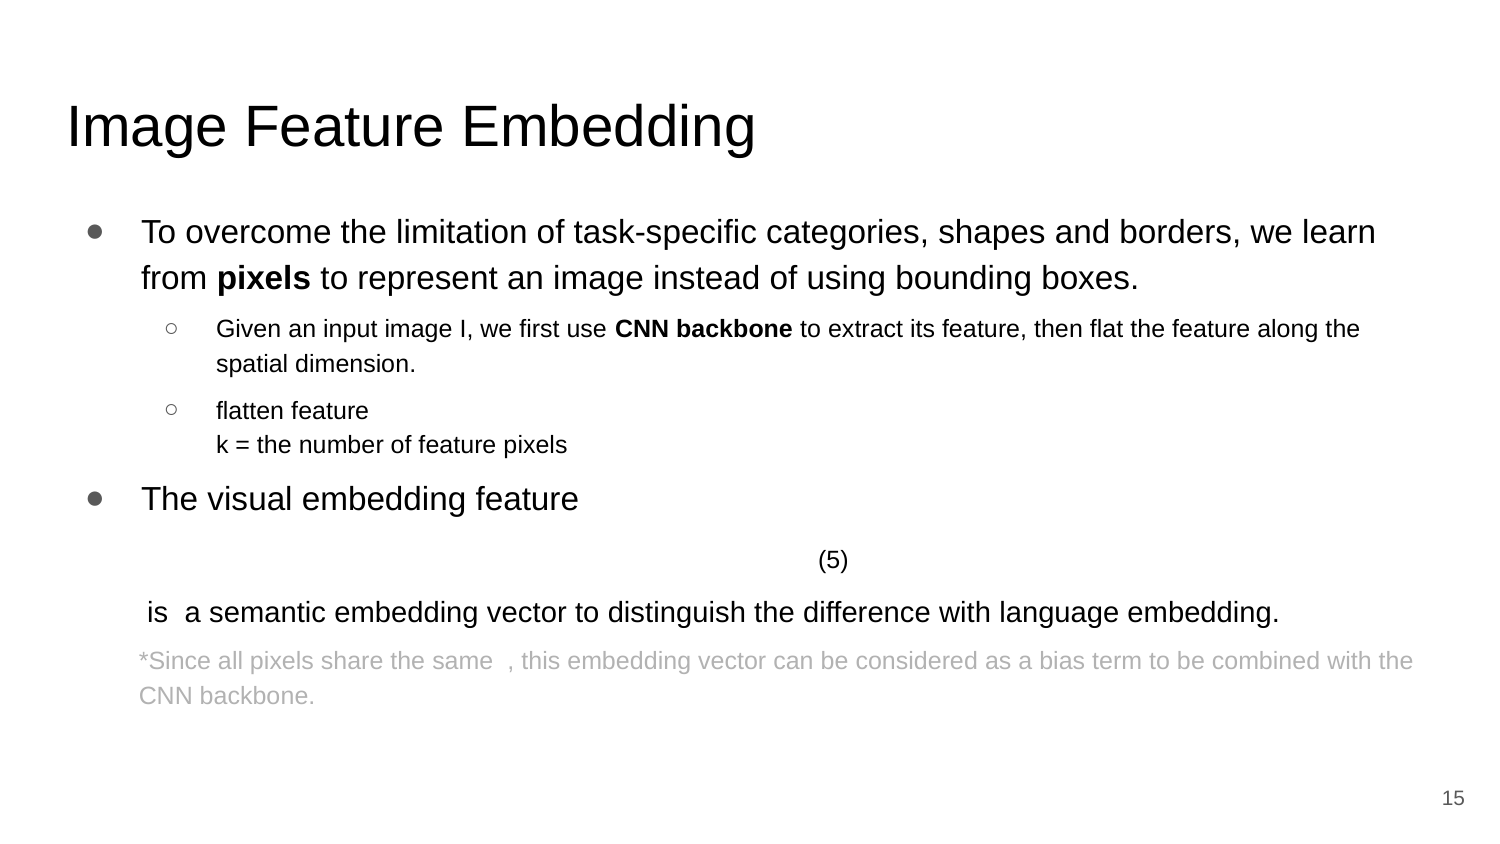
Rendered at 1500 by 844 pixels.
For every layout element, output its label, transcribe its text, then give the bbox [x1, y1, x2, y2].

title Image Feature Embedding [51, 72, 1449, 167]
slide_number 15 [1389, 764, 1480, 830]
